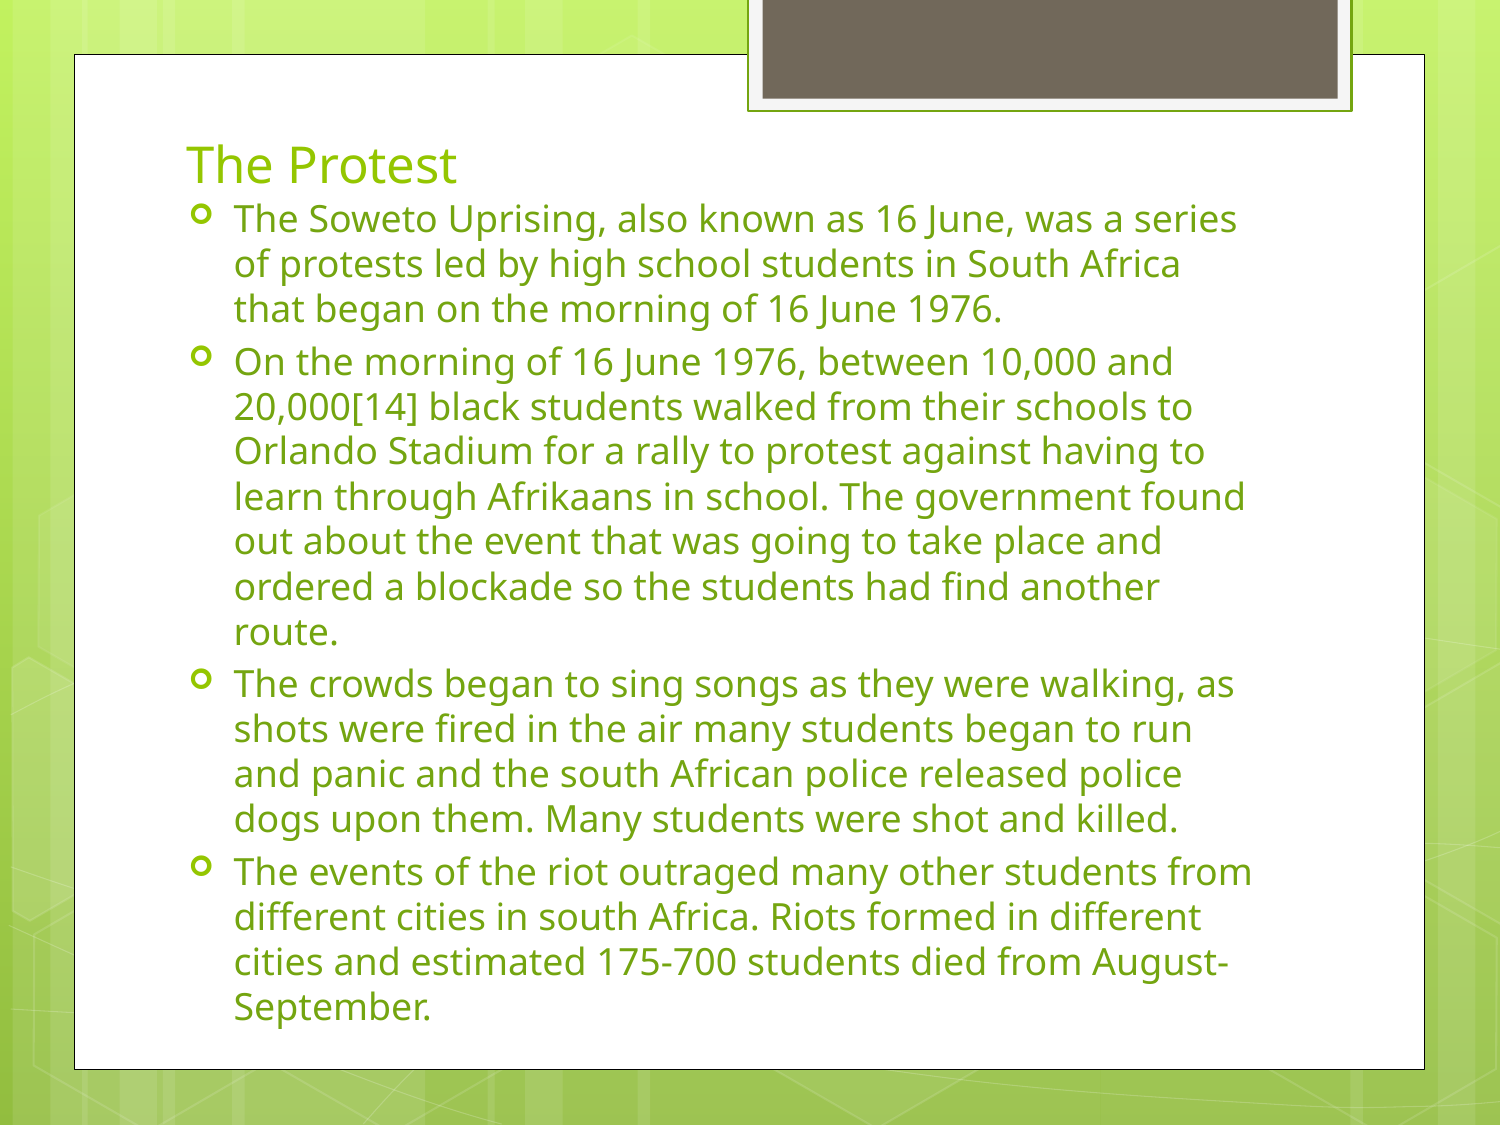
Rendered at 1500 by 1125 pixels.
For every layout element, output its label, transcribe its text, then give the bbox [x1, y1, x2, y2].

title The Protest [171, 125, 1324, 263]
list The Soweto Uprising, also known as 16 June, was a series of protests led by high school students in South Africa that began on the morning of 16 June 1976. On the morning of 16 June 1976, between 10,000 and 20,000[14] black students walked from their schools to Orlando Stadium for a rally to protest against having to learn through Afrikaans in school. The government found out about the event that was going to take place and ordered a blockade so the students had find another route. The crowds began to sing songs as they were walking, as shots were fired in the air many students began to run and panic and the south African police released police dogs upon them. Many students were shot and killed. The events of the riot outraged many other students from different cities in south Africa. Riots formed in different cities and estimated 175-700 students died from August- September. [162, 187, 1275, 1050]
